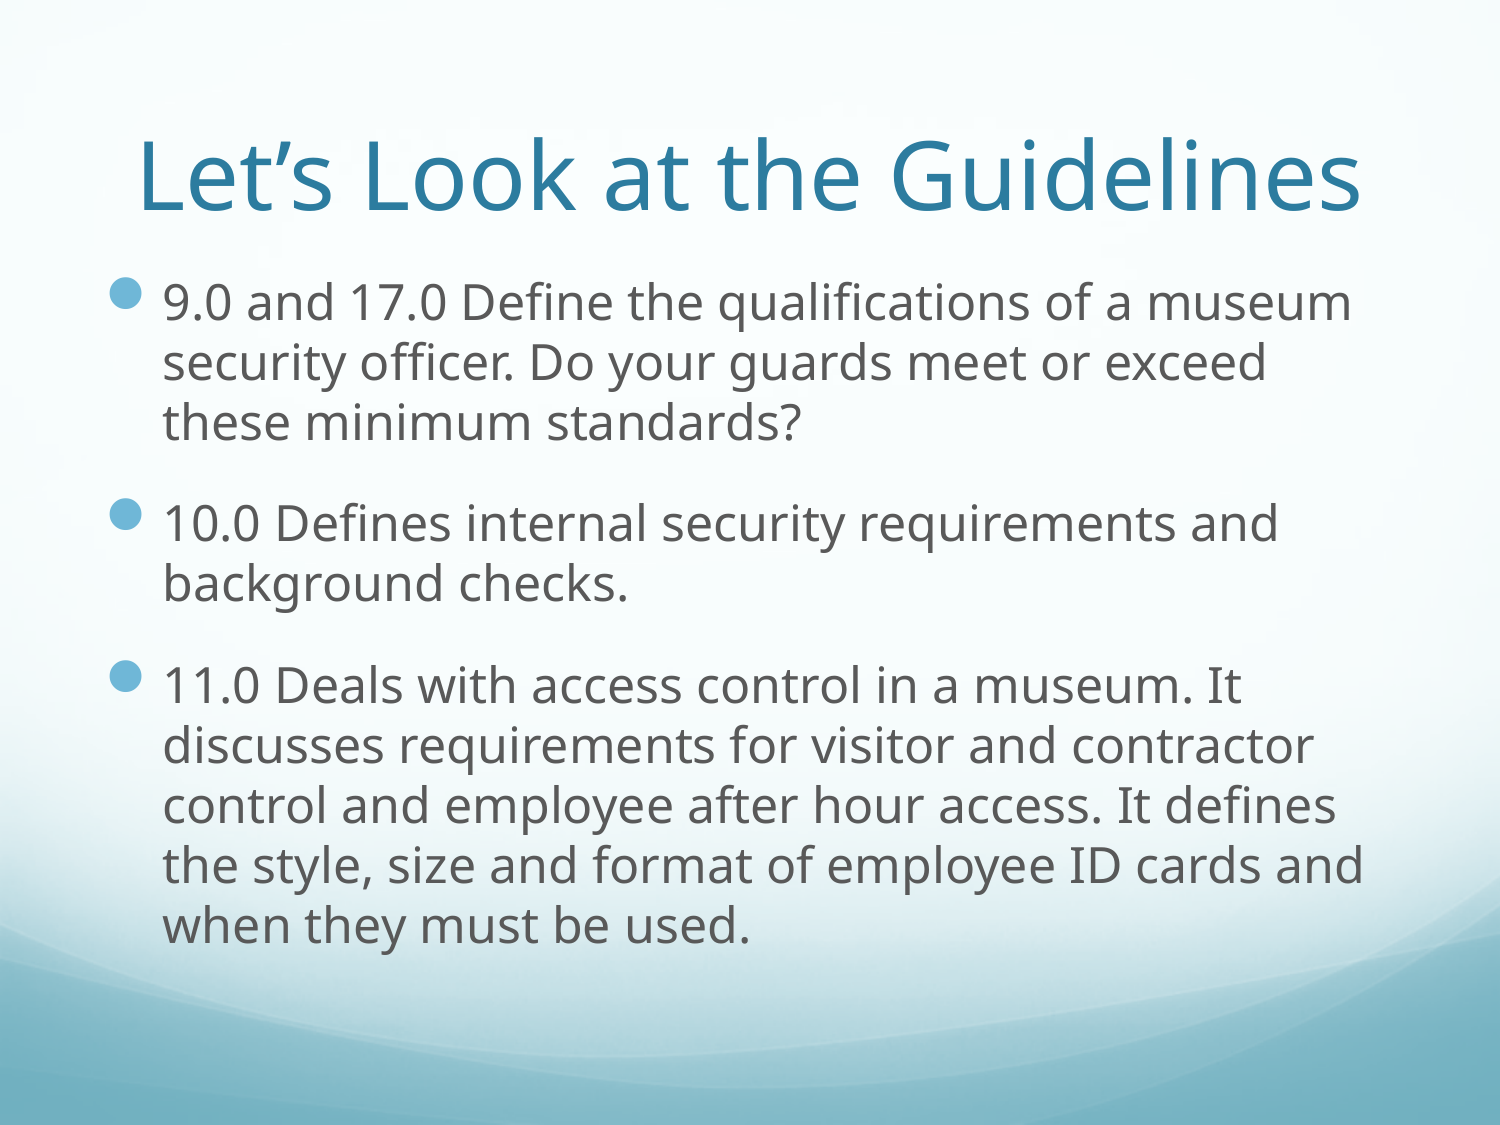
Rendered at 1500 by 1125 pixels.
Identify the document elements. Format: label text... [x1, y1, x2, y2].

list 9.0 and 17.0 Define the qualifications of a museum security officer. Do your guards meet or exceed these minimum standards? 10.0 Defines internal security requirements and background checks. 11.0 Deals with access control in a museum. It discusses requirements for visitor and contractor control and employee after hour access. It defines the style, size and format of employee ID cards and when they must be used. [90, 262, 1410, 975]
title Let’s Look at the Guidelines [90, 17, 1410, 237]
